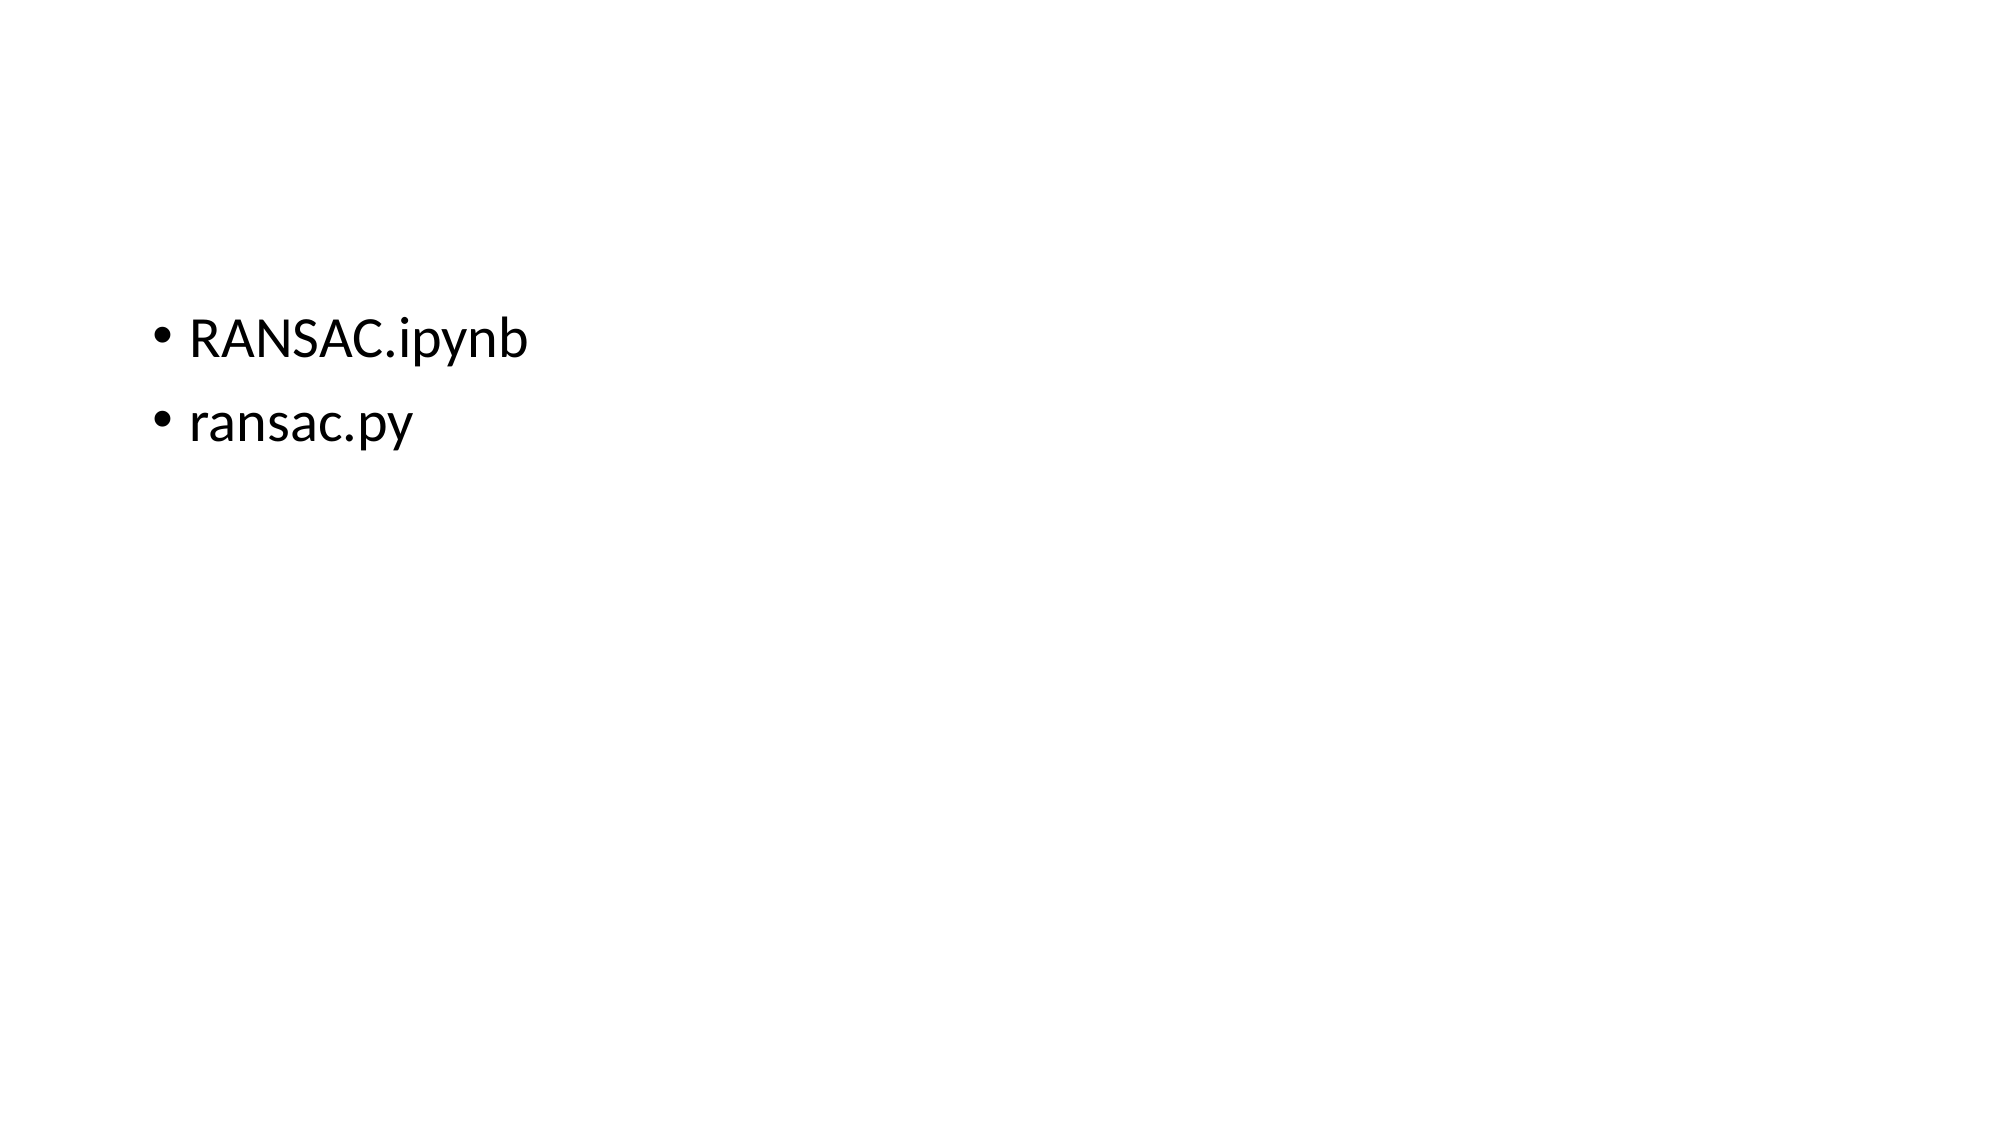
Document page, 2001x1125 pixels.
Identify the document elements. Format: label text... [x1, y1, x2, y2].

list RANSAC.ipynb ransac.py [137, 299, 1863, 1014]
